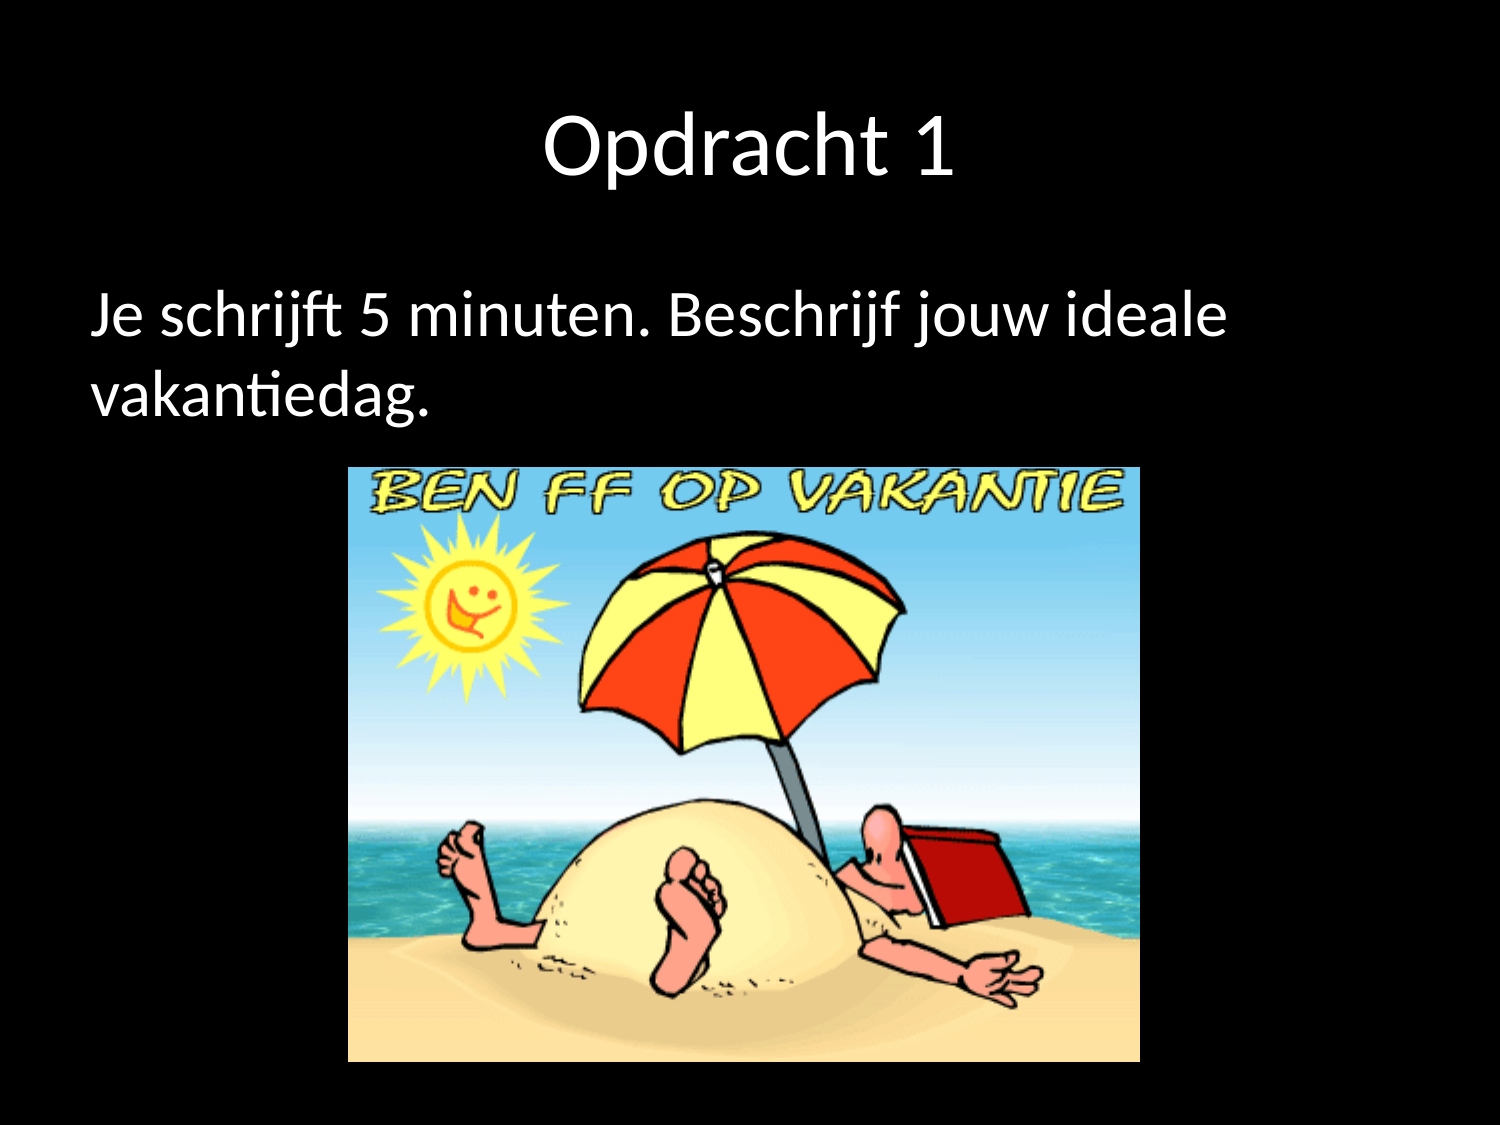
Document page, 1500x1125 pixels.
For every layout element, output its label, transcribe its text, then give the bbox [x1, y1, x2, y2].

title Opdracht 1 [75, 45, 1425, 233]
picture [348, 467, 1140, 1062]
list Je schrijft 5 minuten. Beschrijf jouw ideale vakantiedag. [75, 262, 1425, 1005]
